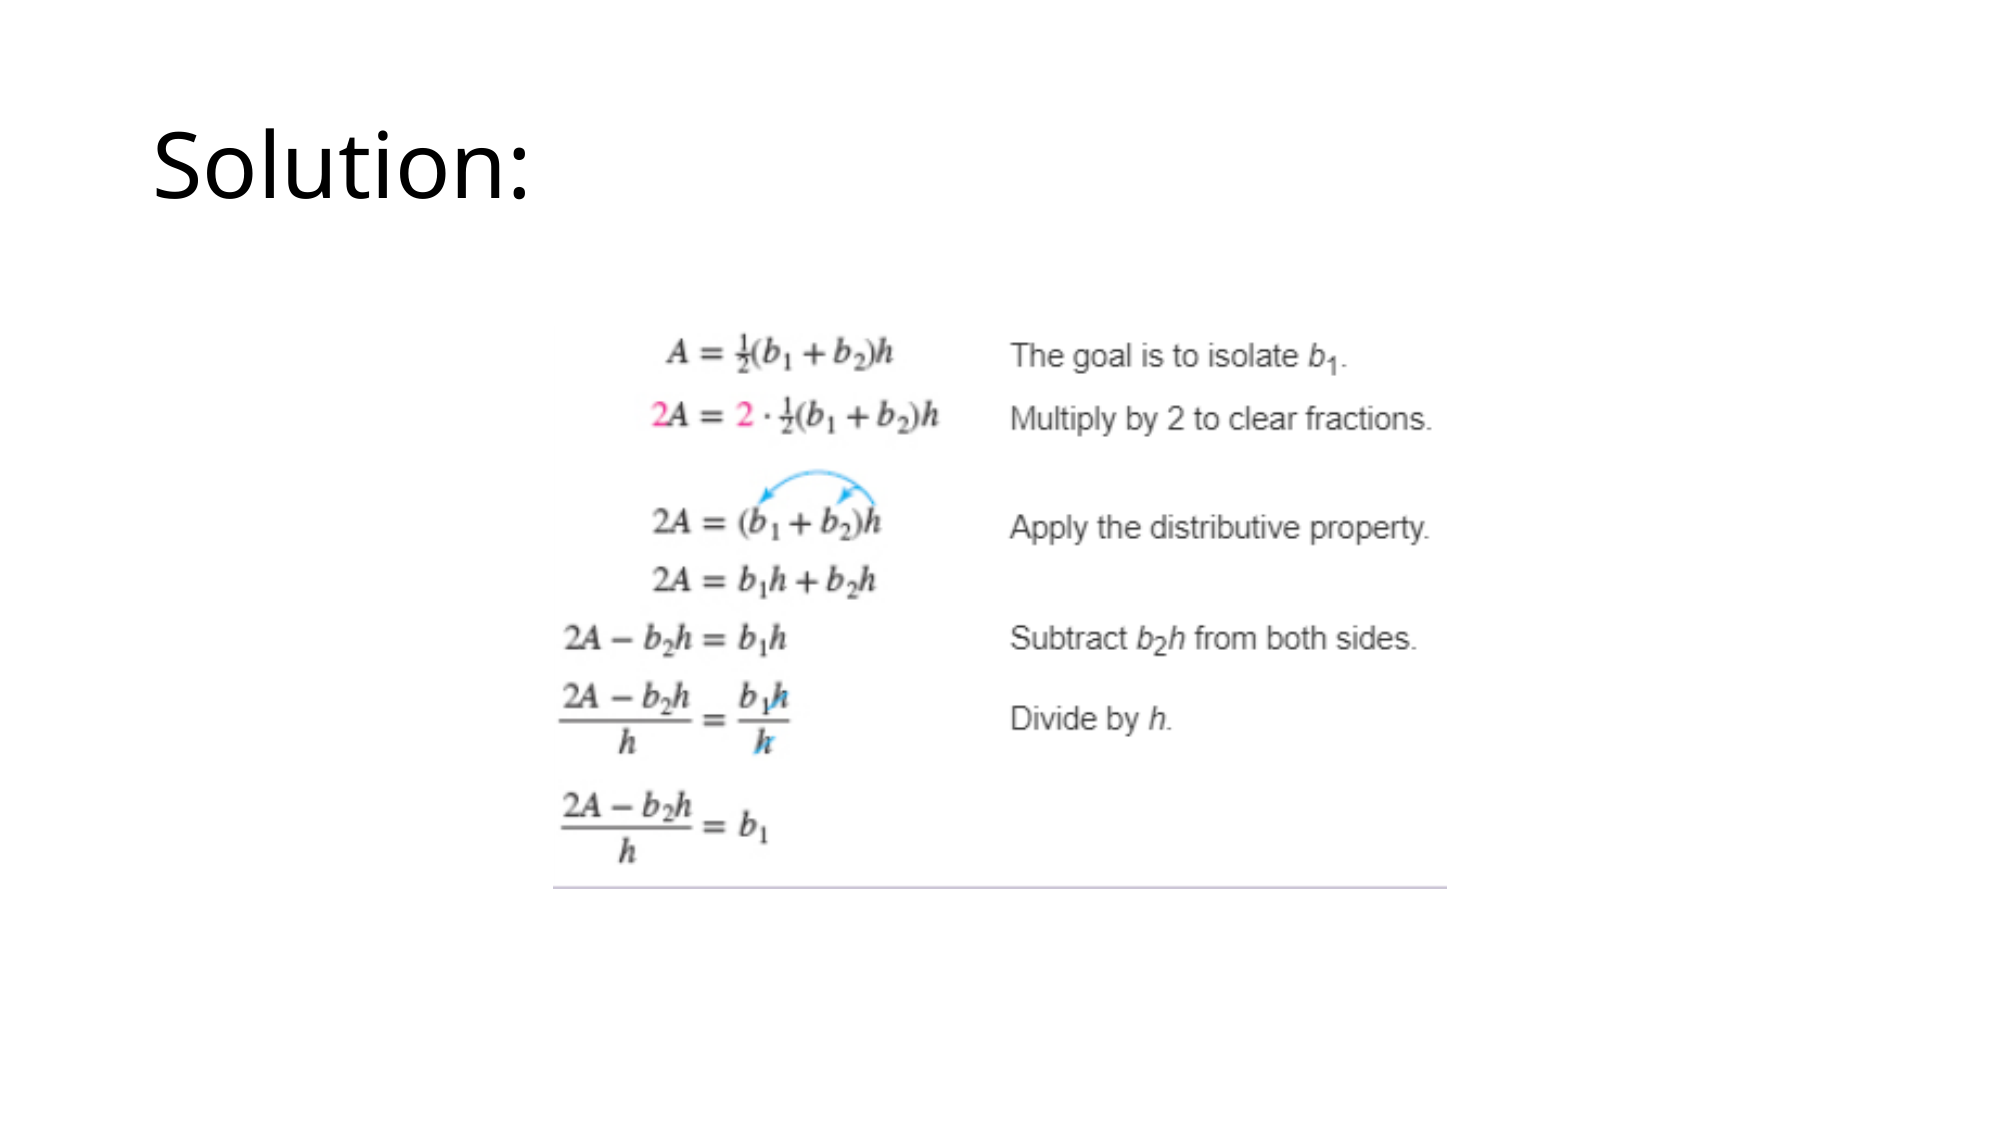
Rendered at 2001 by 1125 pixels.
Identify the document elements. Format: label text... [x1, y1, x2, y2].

title Solution: [137, 59, 1863, 278]
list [553, 326, 1447, 889]
